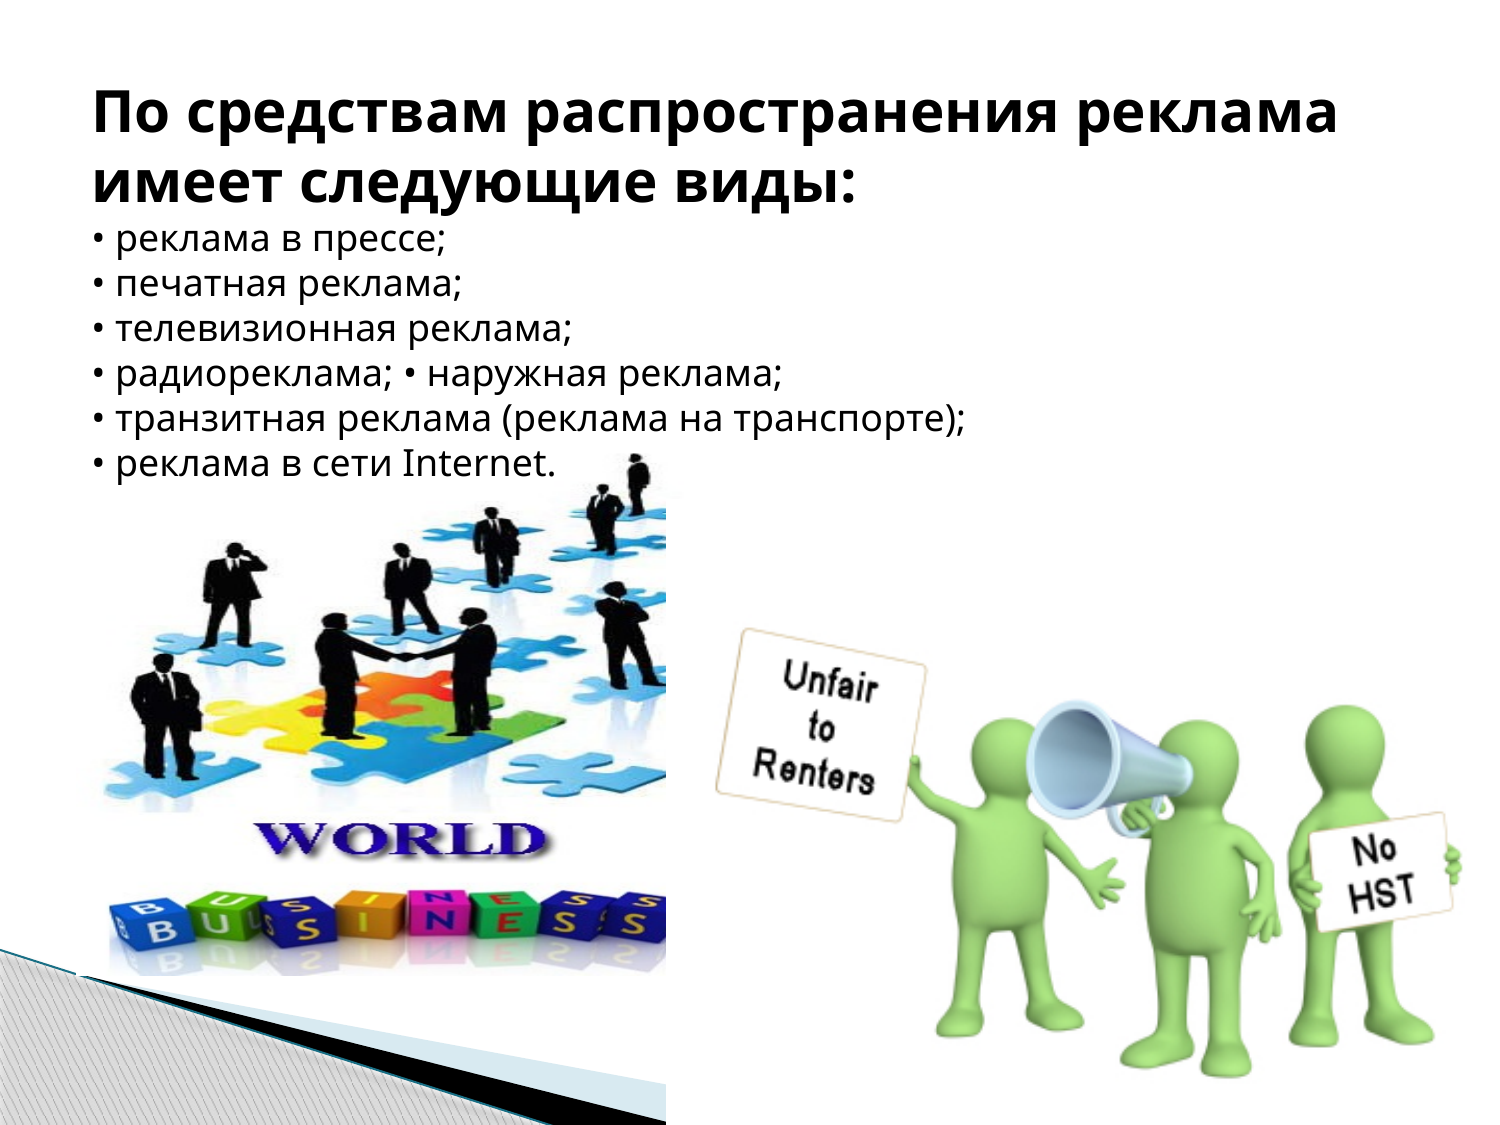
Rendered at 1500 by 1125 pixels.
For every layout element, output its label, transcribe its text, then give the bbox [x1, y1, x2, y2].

text_box По средствам распространения реклама имеет следующие виды: • реклама в прессе; • печатная реклама; • телевизионная реклама; • радиореклама; • наружная реклама; • транзитная реклама (реклама на транспорте); • реклама в сети Internet. [76, 66, 1365, 499]
picture [76, 444, 1500, 1125]
